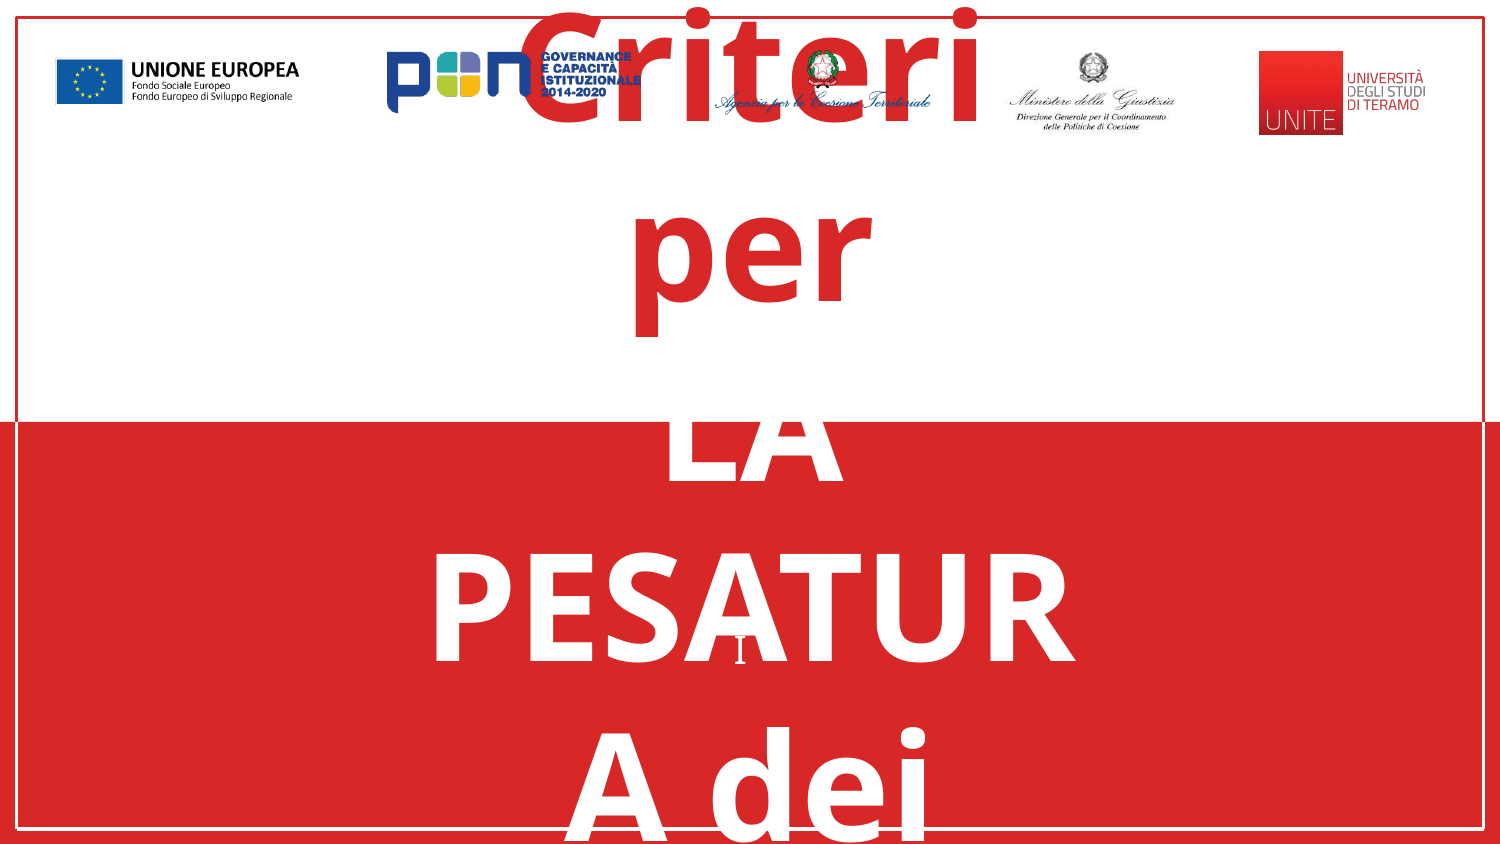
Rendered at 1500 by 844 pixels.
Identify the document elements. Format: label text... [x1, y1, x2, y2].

picture [375, 43, 650, 117]
subtitle I [383, 618, 1108, 680]
picture [685, 43, 960, 117]
picture [1004, 48, 1184, 138]
picture [1258, 51, 1427, 135]
title Criteri per LA PESATURA dei fascicoli [360, 239, 1141, 605]
picture [39, 43, 314, 117]
